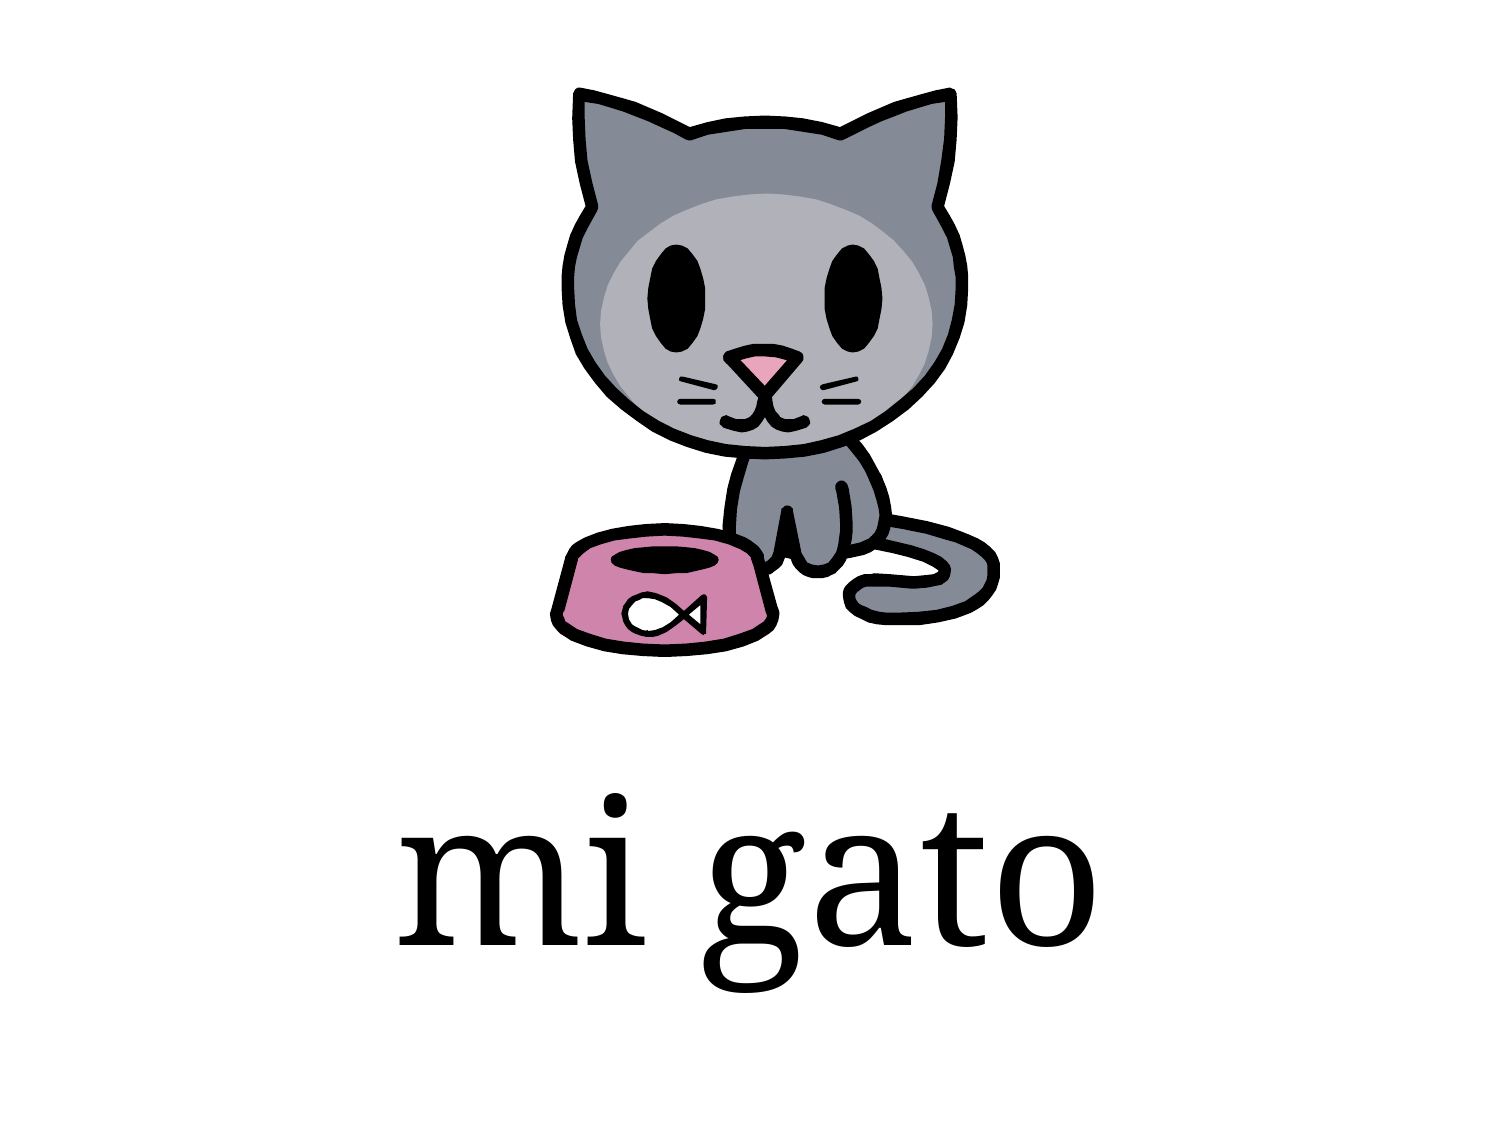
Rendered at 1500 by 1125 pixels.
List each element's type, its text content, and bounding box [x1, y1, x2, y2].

subtitle mi gato [225, 737, 1275, 1025]
picture [549, 87, 1001, 658]
